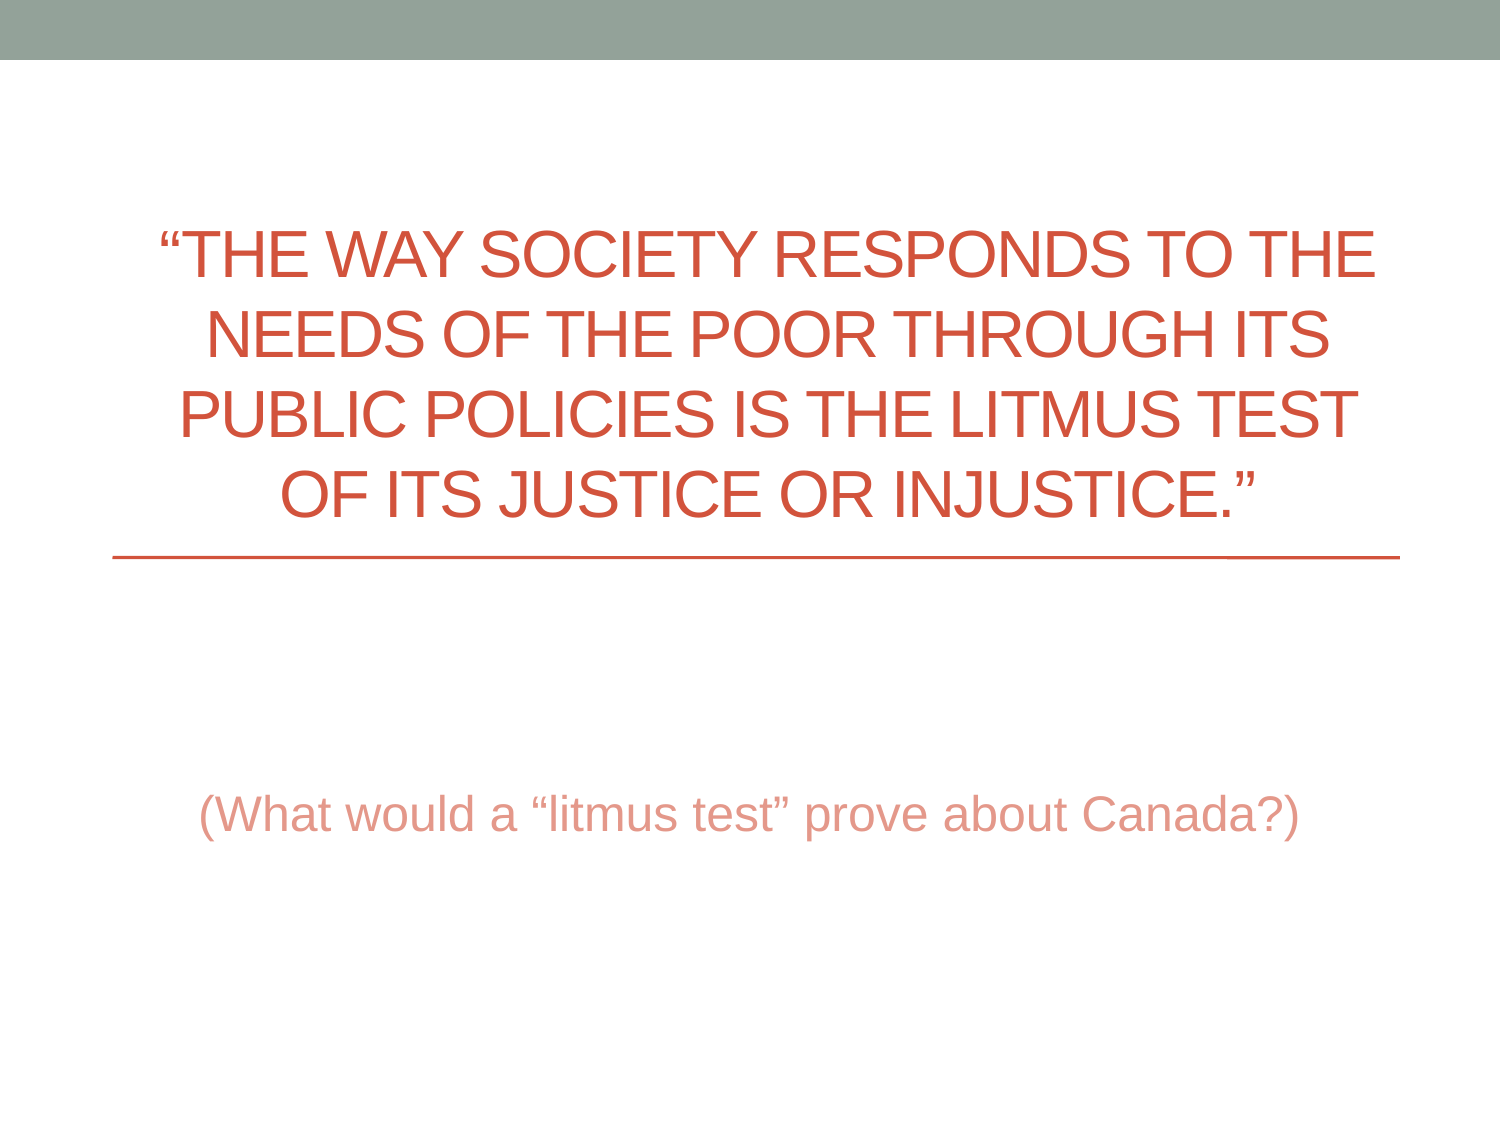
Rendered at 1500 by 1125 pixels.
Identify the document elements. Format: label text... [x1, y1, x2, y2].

title “The way society responds to the needs of the poor through its public policies is the litmus test of its justice or injustice.” [123, 125, 1412, 539]
subtitle (What would a “litmus test” prove about Canada?) [112, 704, 1388, 992]
